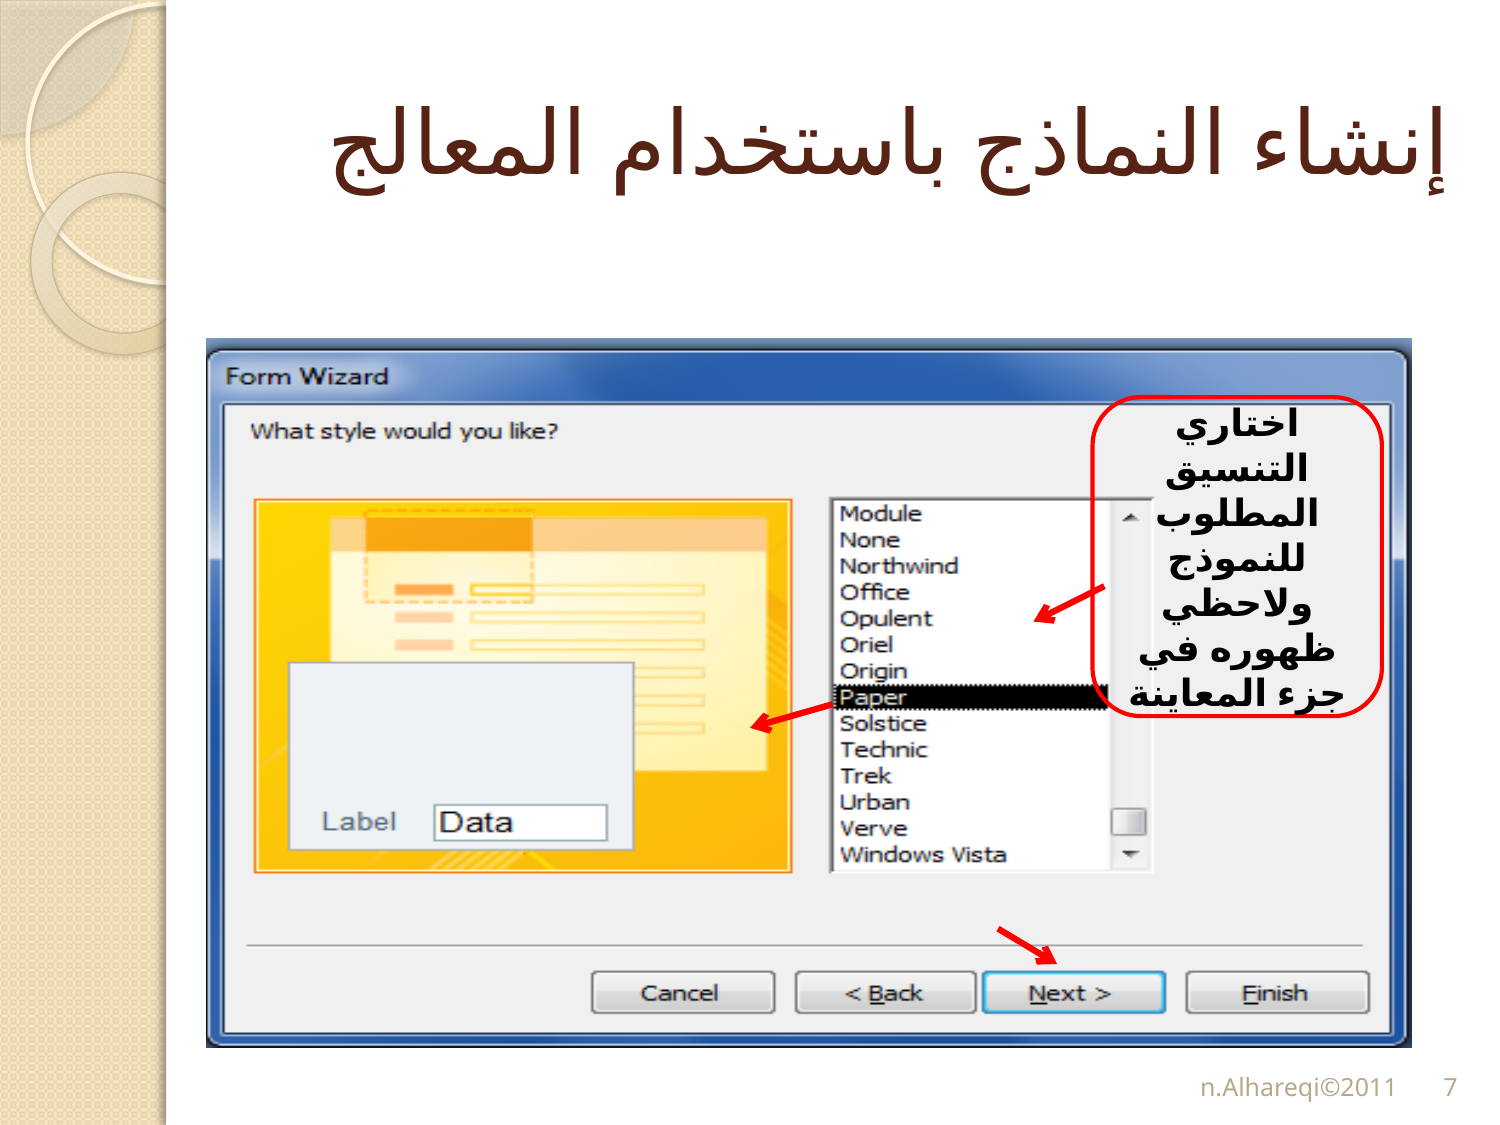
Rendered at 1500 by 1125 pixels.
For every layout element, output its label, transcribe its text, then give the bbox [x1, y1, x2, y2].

slide_number 7 [1413, 1034, 1488, 1113]
picture [206, 337, 1412, 1048]
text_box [997, 928, 1058, 965]
title إنشاء النماذج باستخدام المعالج [235, 45, 1466, 233]
footer n.Alhareqi©2011 [937, 1057, 1413, 1113]
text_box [1033, 585, 1105, 622]
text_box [749, 703, 833, 729]
